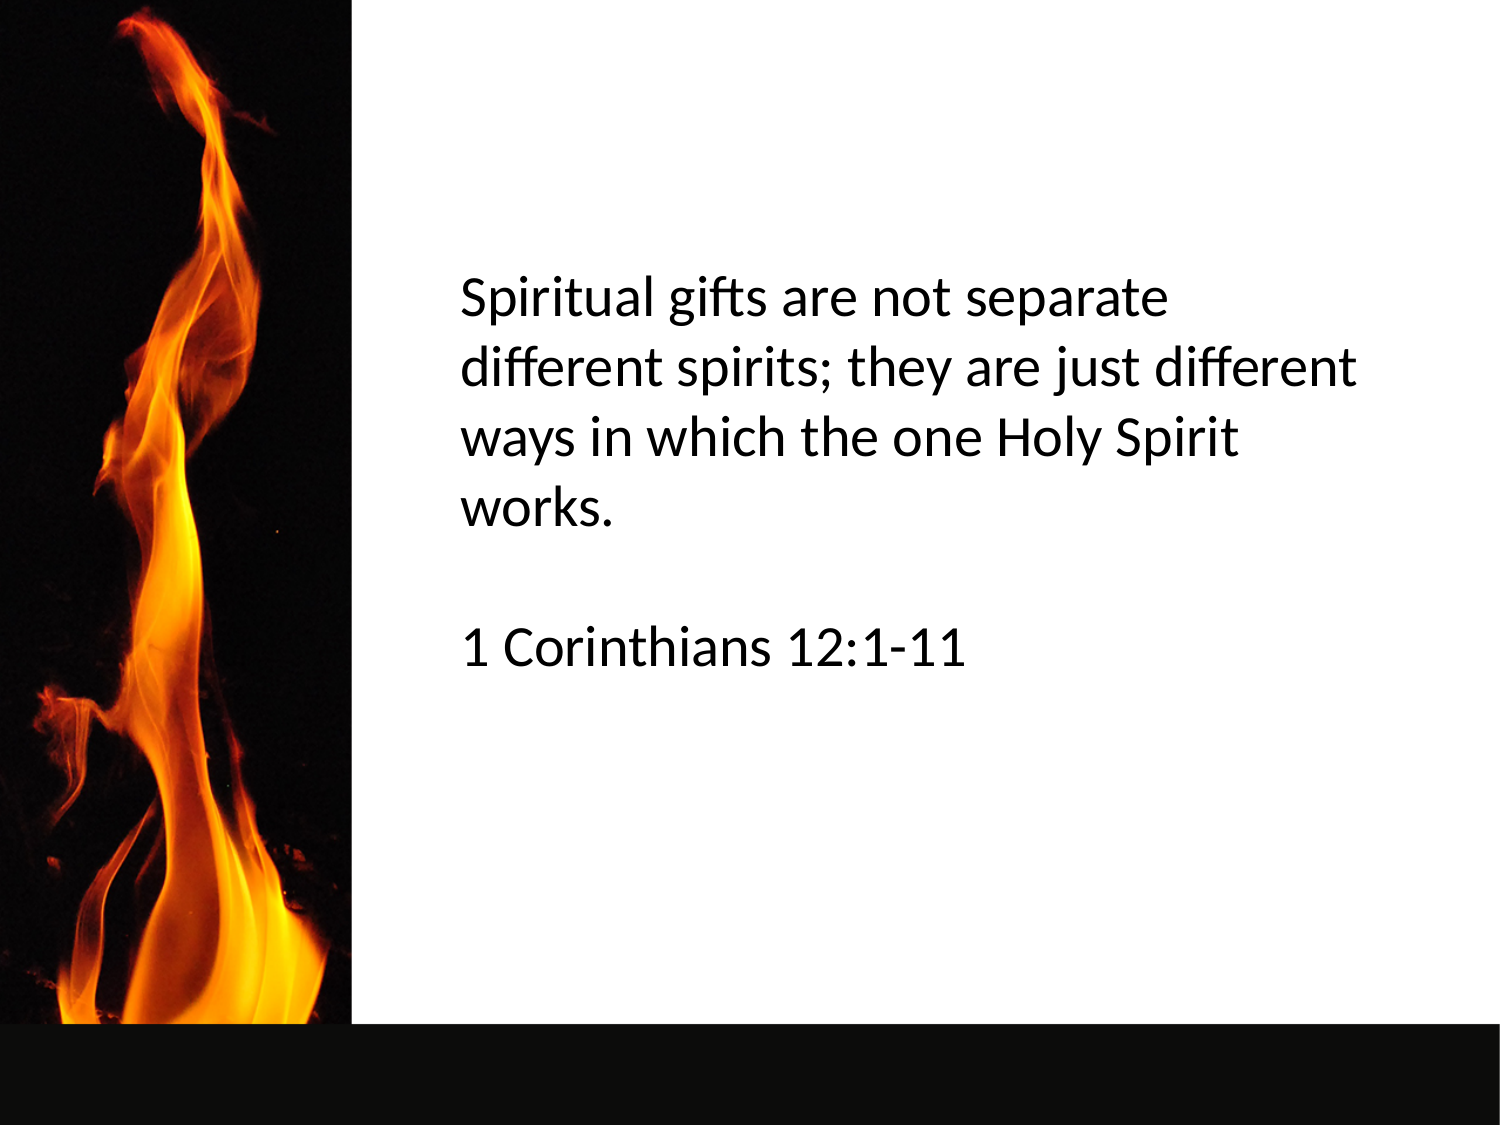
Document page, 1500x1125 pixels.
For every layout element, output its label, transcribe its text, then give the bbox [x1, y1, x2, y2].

text_box Spiritual gifts are not separate different spirits; they are just different ways in which the one Holy Spirit works. 1 Corinthians 12:1-11 [445, 250, 1396, 775]
picture [0, 0, 1500, 1125]
